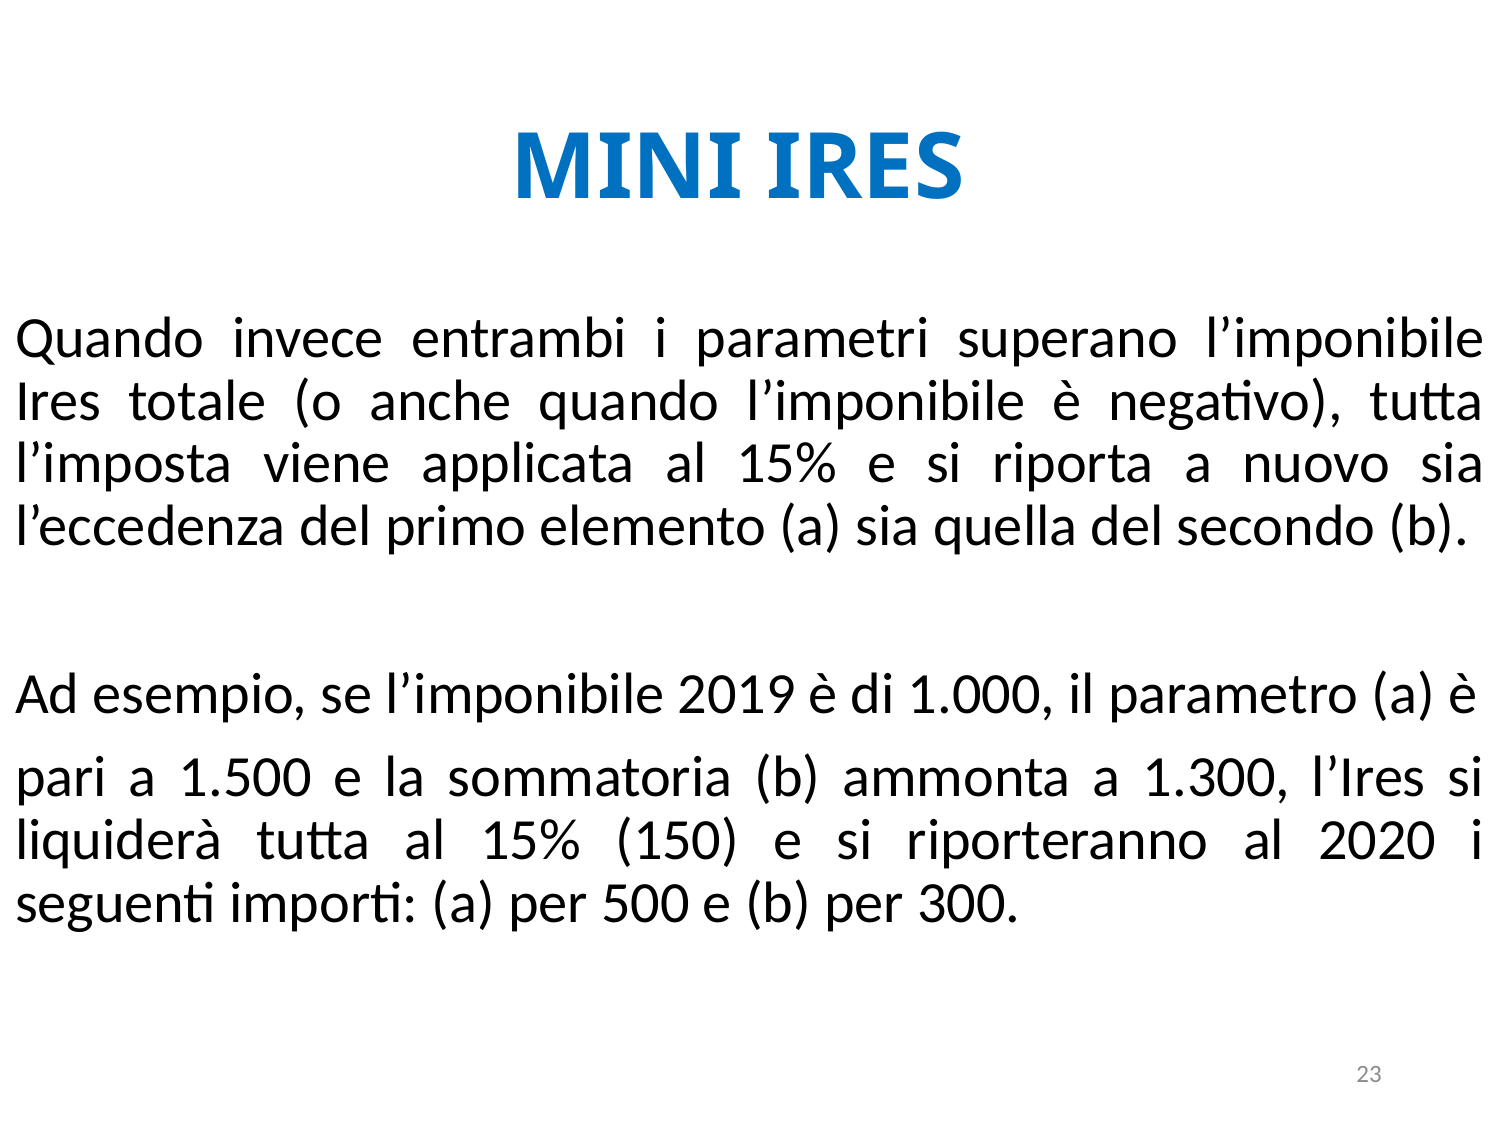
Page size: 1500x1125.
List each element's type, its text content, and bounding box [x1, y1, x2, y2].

slide_number 23 [1059, 1042, 1397, 1103]
title MINI IRES [103, 59, 1397, 278]
list Quando invece entrambi i parametri superano l’imponibile Ires totale (o anche quando l’imponibile è negativo), tutta l’imposta viene applicata al 15% e si riporta a nuovo sia l’eccedenza del primo elemento (a) sia quella del secondo (b). Ad esempio, se l’imponibile 2019 è di 1.000, il parametro (a) è pari a 1.500 e la sommatoria (b) ammonta a 1.300, l’Ires si liquiderà tutta al 15% (150) e si riporteranno al 2020 i seguenti importi: (a) per 500 e (b) per 300. [0, 299, 1500, 965]
